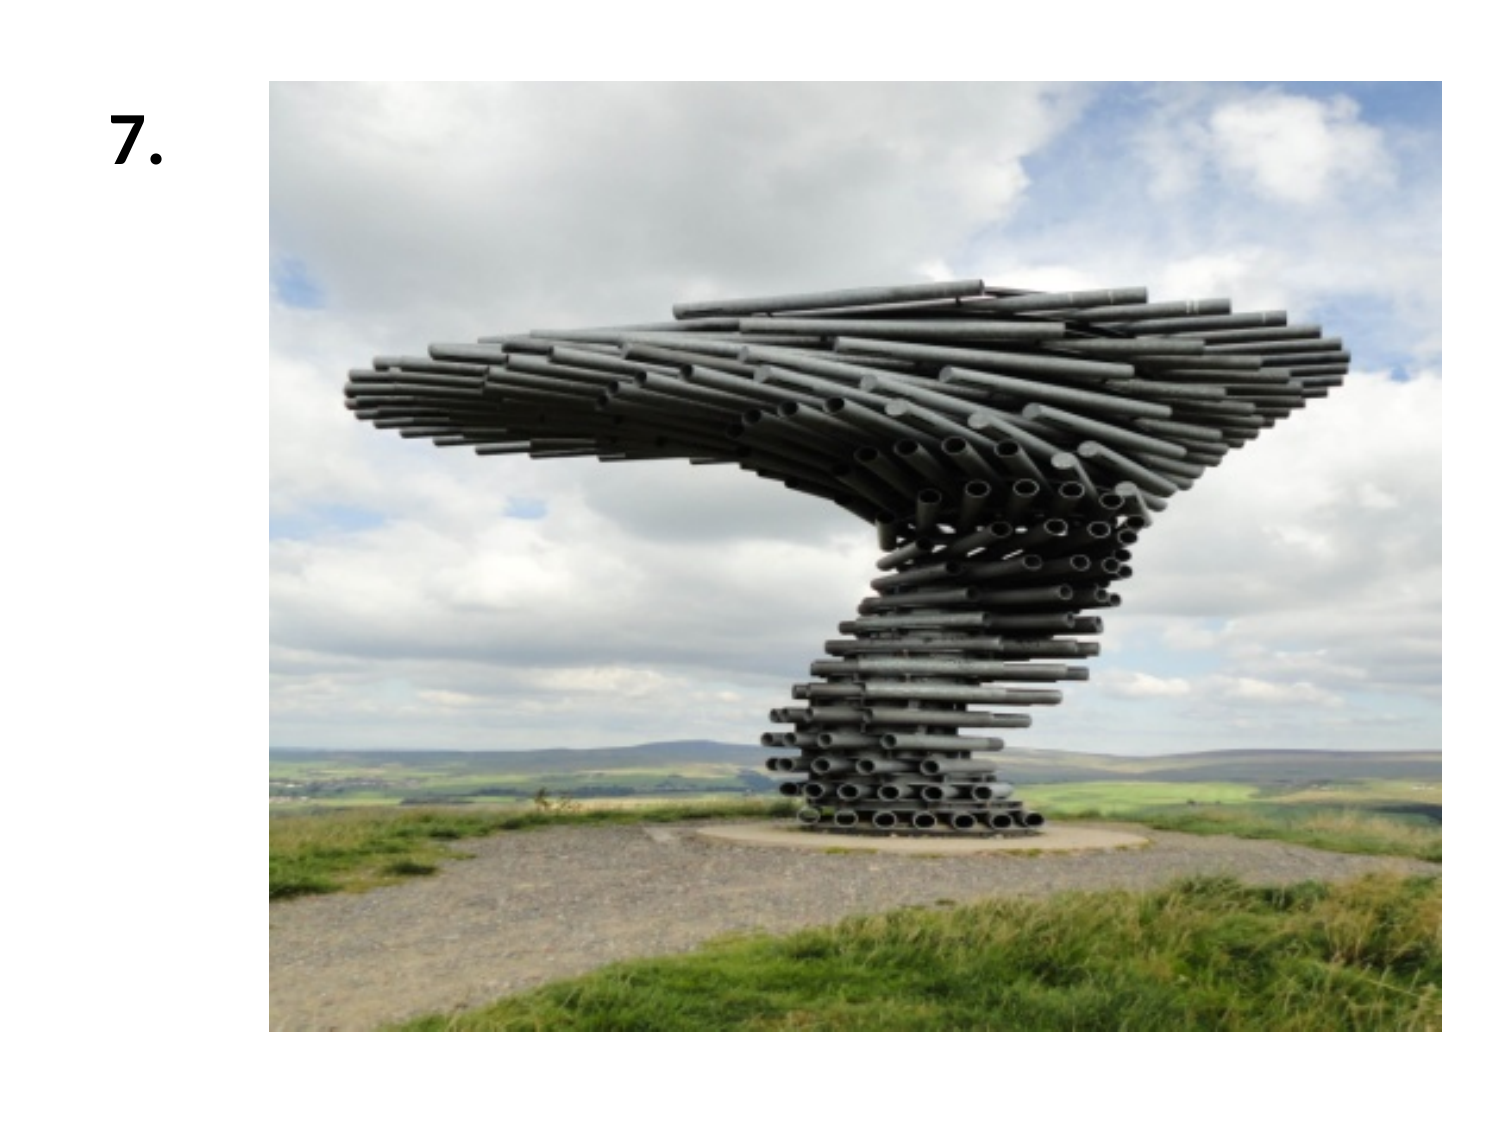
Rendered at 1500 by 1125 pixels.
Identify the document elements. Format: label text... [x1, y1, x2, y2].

picture [269, 81, 1442, 1032]
text_box 7. [93, 81, 188, 187]
